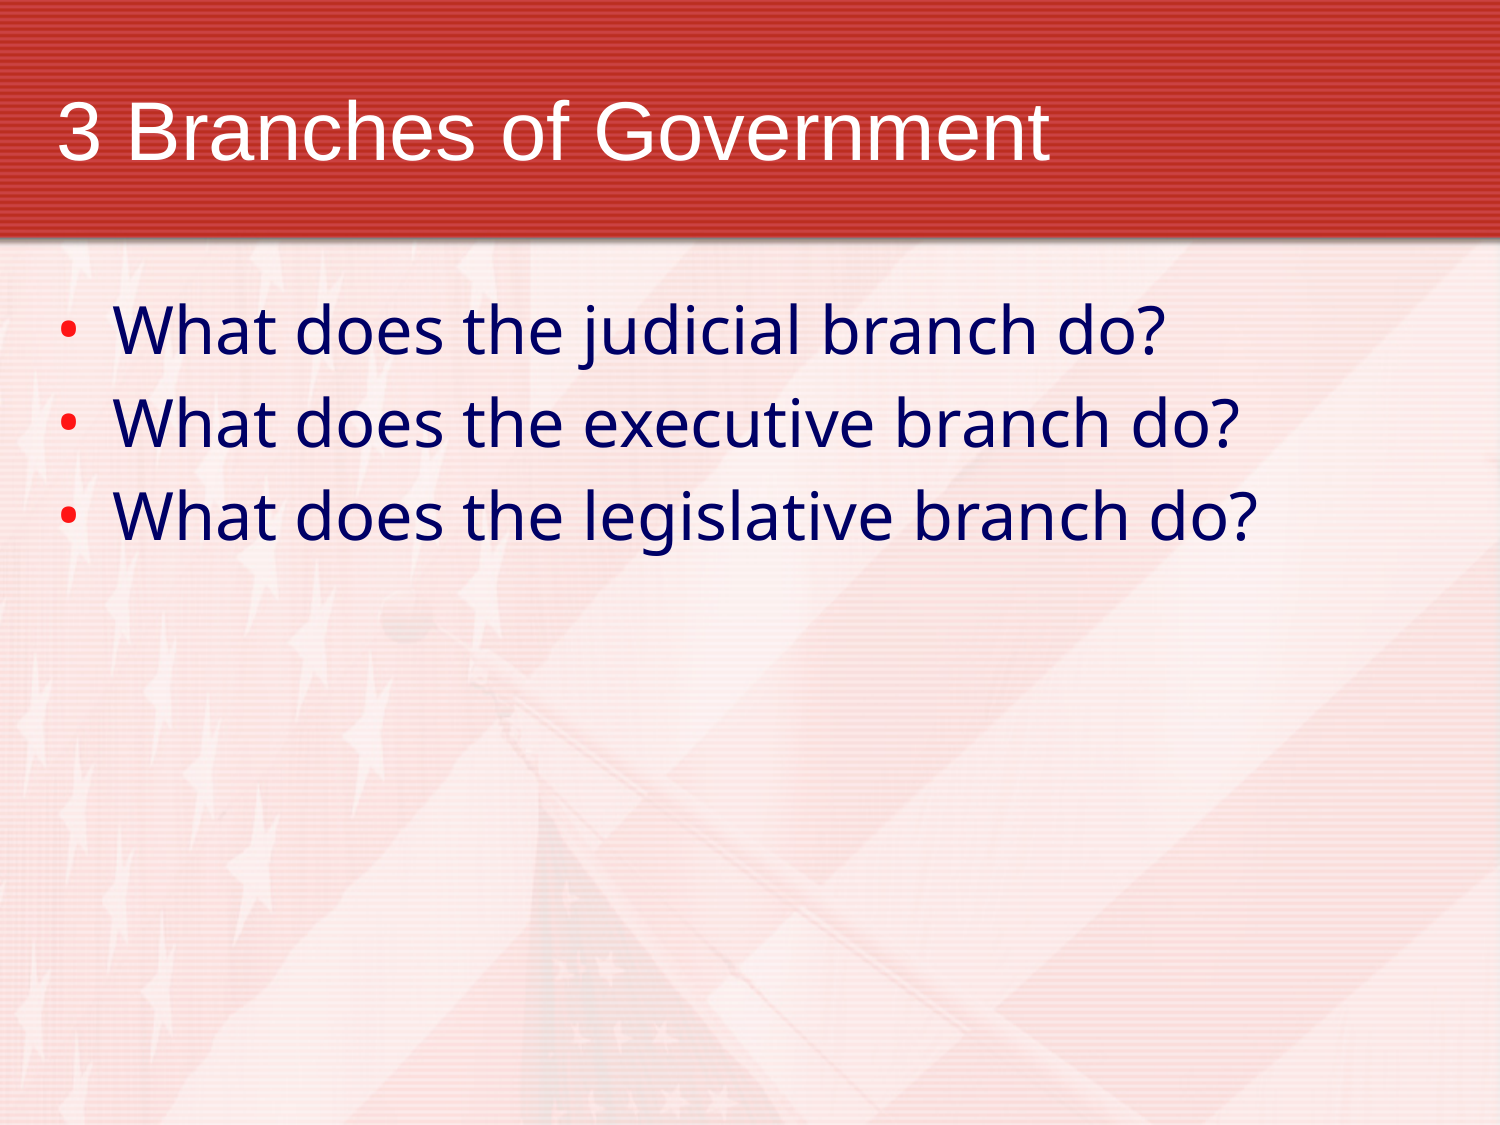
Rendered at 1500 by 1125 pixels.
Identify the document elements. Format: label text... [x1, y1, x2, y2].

title 3 Branches of Government [41, 42, 1459, 186]
picture [0, 0, 1500, 1125]
list What does the judicial branch do? What does the executive branch do? What does the legislative branch do? [41, 279, 1459, 1094]
